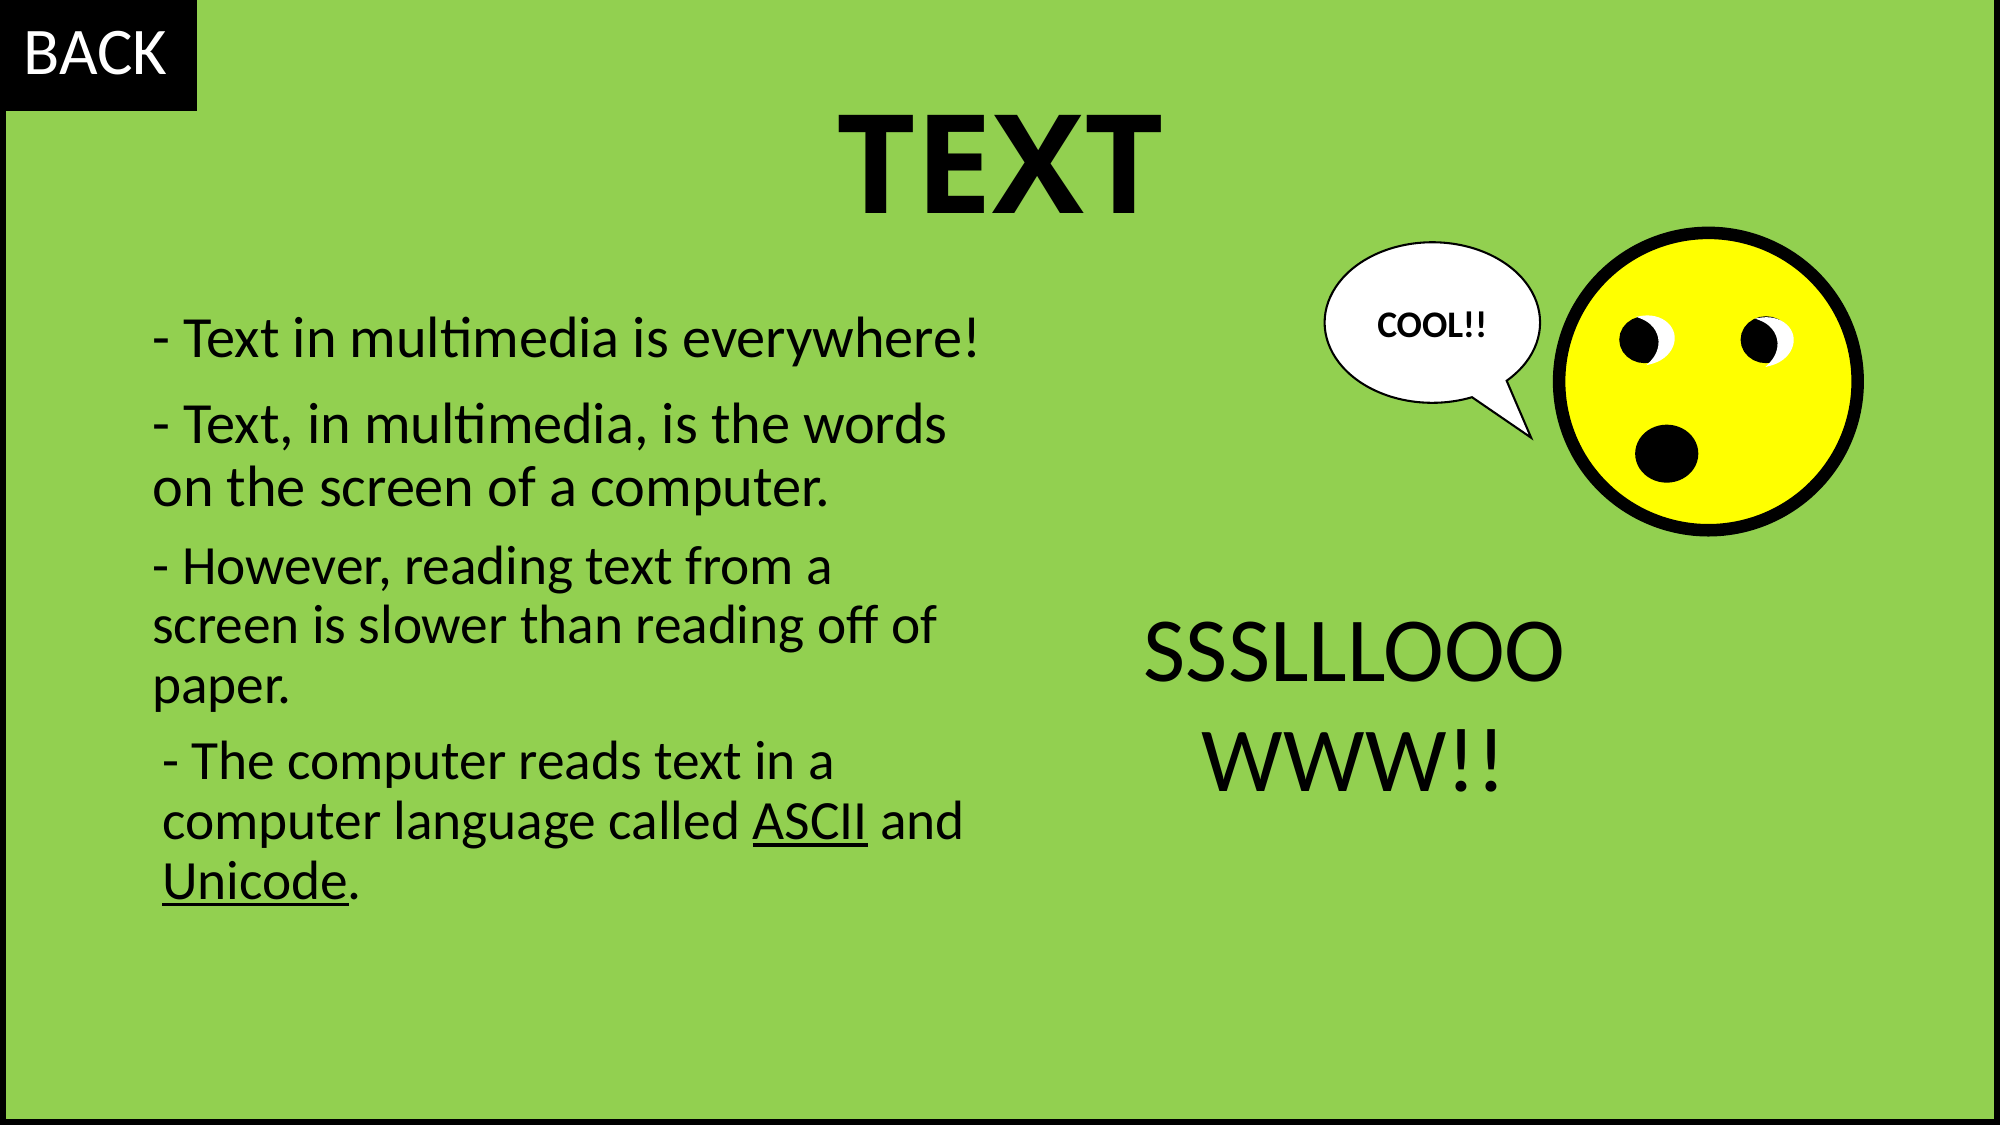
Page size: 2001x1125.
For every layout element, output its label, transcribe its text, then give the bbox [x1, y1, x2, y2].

text_box [1636, 315, 1675, 366]
text_box SSSLLLOOOWWW!! [1116, 582, 1593, 818]
text_box [1745, 322, 1777, 358]
text_box - The computer reads text in a computer language called ASCII and Unicode. [146, 724, 1002, 921]
text_box [1558, 231, 1859, 532]
text_box COOL!! [1323, 241, 1542, 441]
text_box - However, reading text from a screen is slower than reading off of paper. [137, 529, 993, 725]
text_box [1624, 321, 1658, 358]
text_box [1640, 429, 1694, 478]
text_box - Text, in multimedia, is the words on the screen of a computer. [137, 385, 993, 529]
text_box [0, 0, 197, 111]
list - Text in multimedia is everywhere! [137, 299, 1012, 403]
text_box [0, 0, 2000, 1125]
text_box [1755, 317, 1794, 367]
title TEXT [137, 59, 1863, 278]
